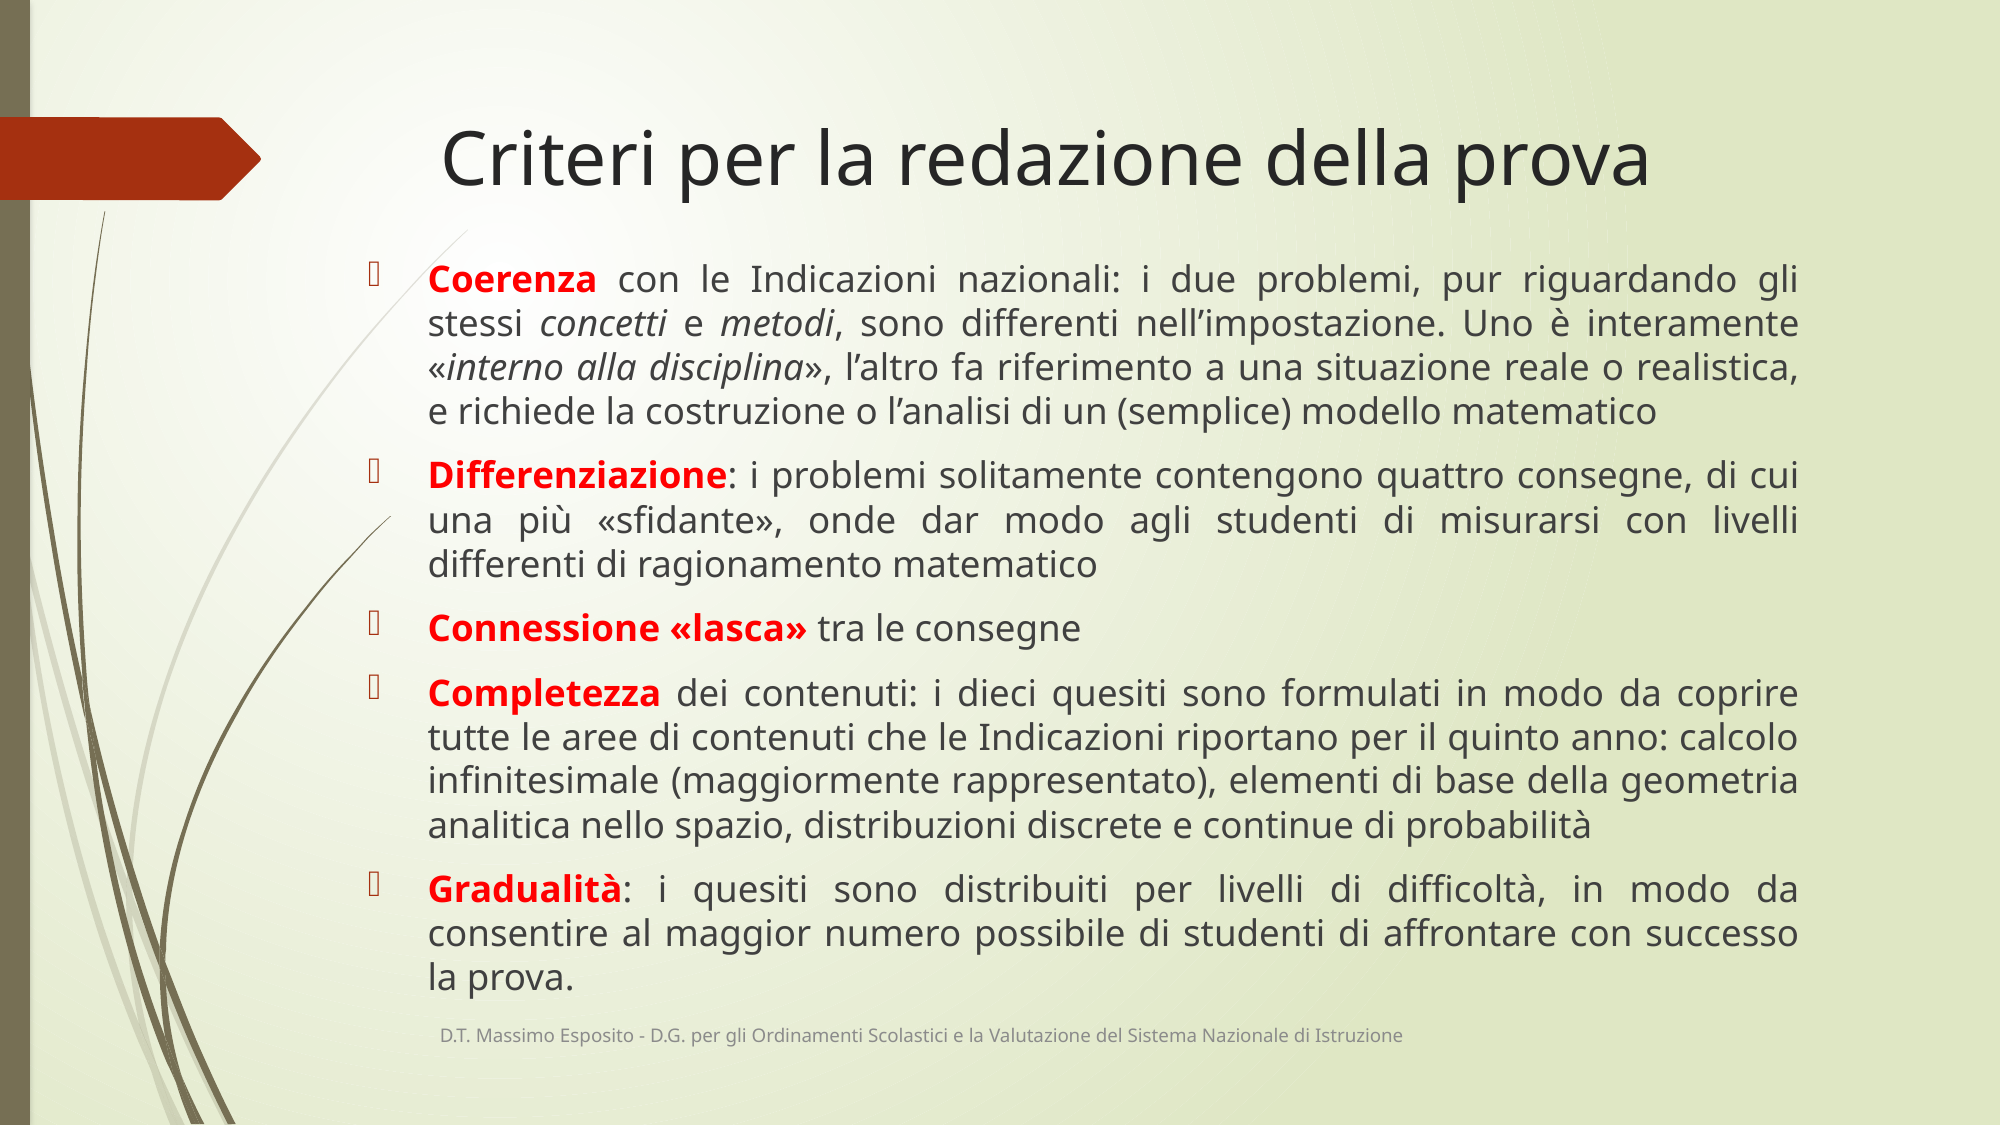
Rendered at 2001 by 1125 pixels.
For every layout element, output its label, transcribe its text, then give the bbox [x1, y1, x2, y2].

footer D.T. Massimo Esposito - D.G. per gli Ordinamenti Scolastici e la Valutazione del Sistema Nazionale di Istruzione [424, 1006, 1675, 1067]
text_box Coerenza con le Indicazioni nazionali: i due problemi, pur riguardando gli stessi concetti e metodi, sono differenti nell’impostazione. Uno è interamente «interno alla disciplina», l’altro fa riferimento a una situazione reale o realistica, e richiede la costruzione o l’analisi di un (semplice) modello matematico Differenziazione: i problemi solitamente contengono quattro consegne, di cui una più «sfidante», onde dar modo agli studenti di misurarsi con livelli differenti di ragionamento matematico Connessione «lasca» tra le consegne Completezza dei contenuti: i dieci quesiti sono formulati in modo da coprire tutte le aree di contenuti che le Indicazioni riportano per il quinto anno: calcolo infinitesimale (maggiormente rappresentato), elementi di base della geometria analitica nello spazio, distribuzioni discrete e continue di probabilità Gradualità: i quesiti sono distribuiti per livelli di difficoltà, in modo da consentire al maggior numero possibile di studenti di affrontare con successo la prova. [352, 248, 1816, 1011]
title Criteri per la redazione della prova [425, 102, 1888, 231]
